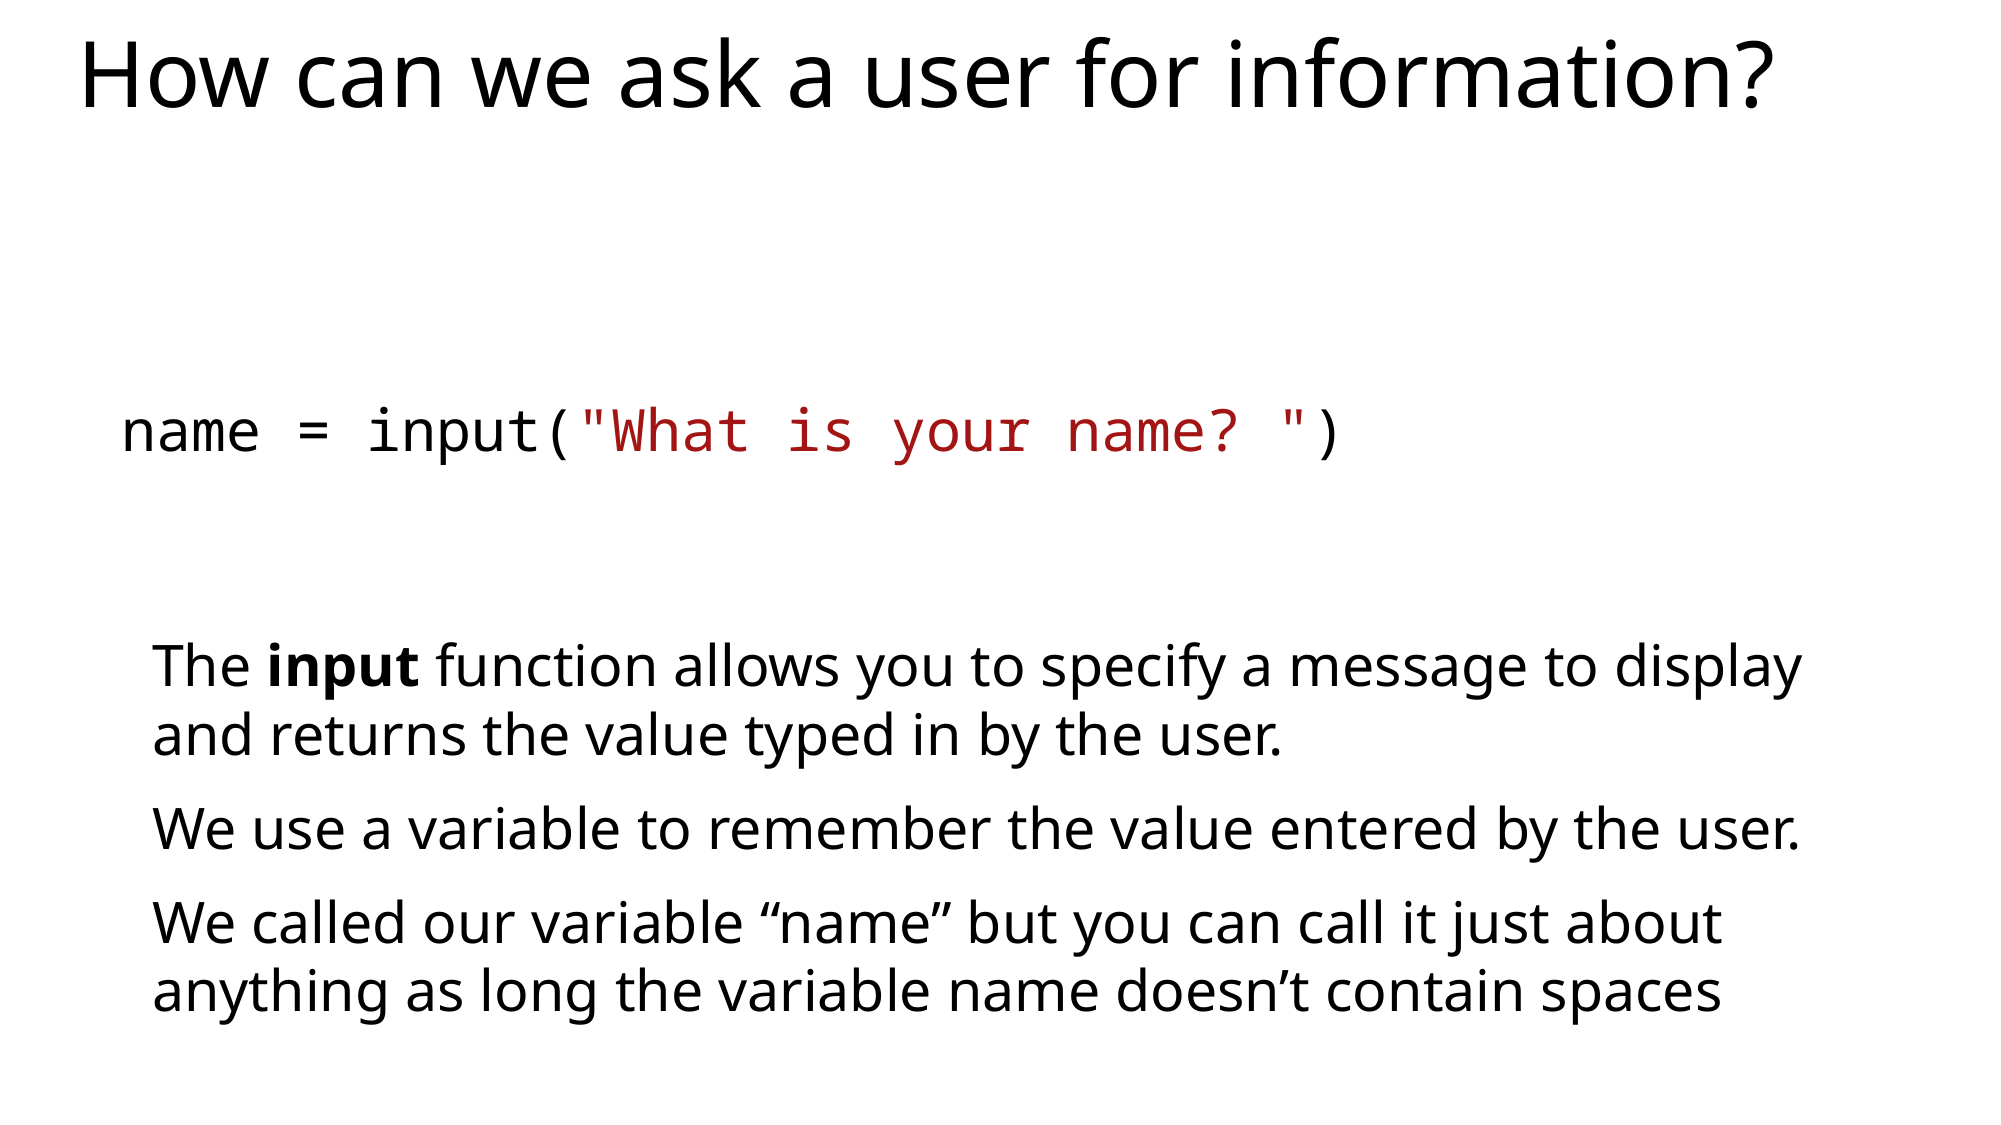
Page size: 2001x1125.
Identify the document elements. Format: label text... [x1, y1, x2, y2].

text_box name = input("What is your name? ") [105, 385, 1396, 471]
list The input function allows you to specify a message to display and returns the value typed in by the user. We use a variable to remember the value entered by the user. We called our variable “name” but you can call it just about anything as long the variable name doesn’t contain spaces [137, 621, 1863, 1082]
title How can we ask a user for information? [62, 29, 1953, 205]
